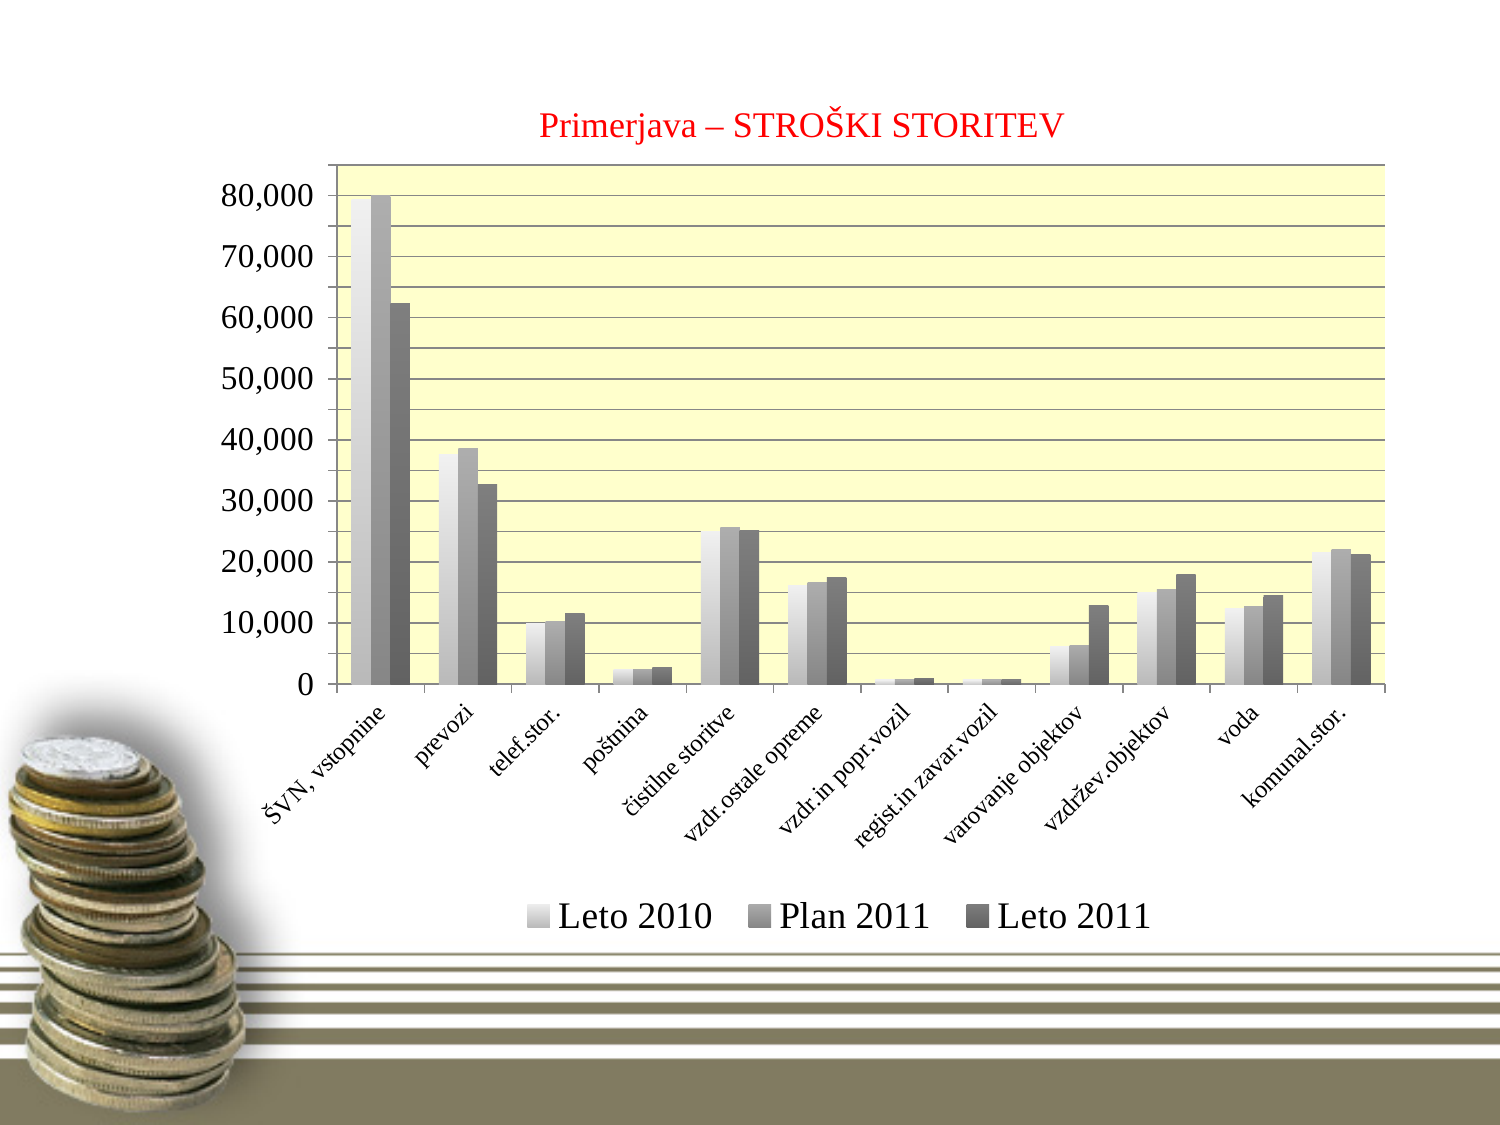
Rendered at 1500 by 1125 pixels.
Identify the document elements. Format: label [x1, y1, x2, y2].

chart [128, 81, 1466, 997]
picture [0, 0, 1500, 1125]
